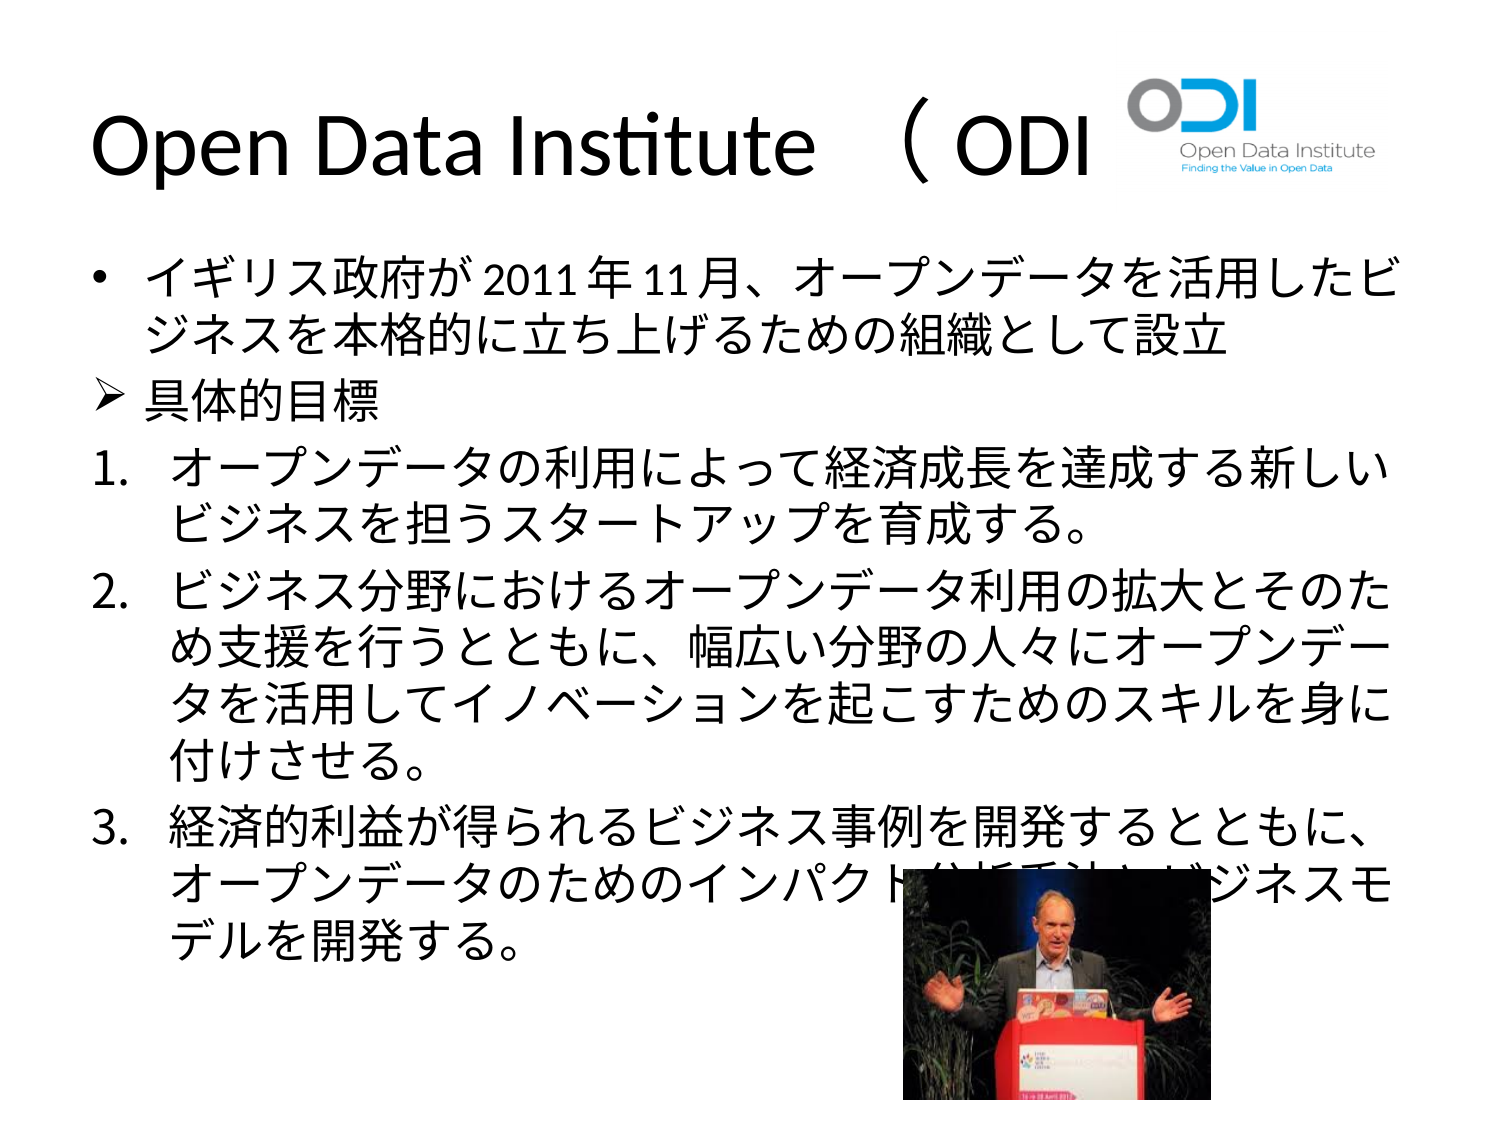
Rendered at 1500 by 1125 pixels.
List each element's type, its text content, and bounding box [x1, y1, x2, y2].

picture [903, 869, 1211, 1100]
list イギリス政府が2011年11月、オープンデータを活用したビジネスを本格的に立ち上げるための組織として設立 具体的目標 オープンデータの利用によって経済成長を達成する新しいビジネスを担うスタートアップを育成する。 ビジネス分野におけるオープンデータ利用の拡大とそのため支援を行うとともに、幅広い分野の人々にオープンデータを活用してイノベーションを起こすためのスキルを身に付けさせる。 経済的利益が得られるビジネス事例を開発するとともに、オープンデータのためのインパクト分析手法とビジネスモデルを開発する。 [76, 240, 1427, 984]
title Open Data Institute（ODI） [75, 45, 1425, 233]
picture [1115, 30, 1389, 213]
